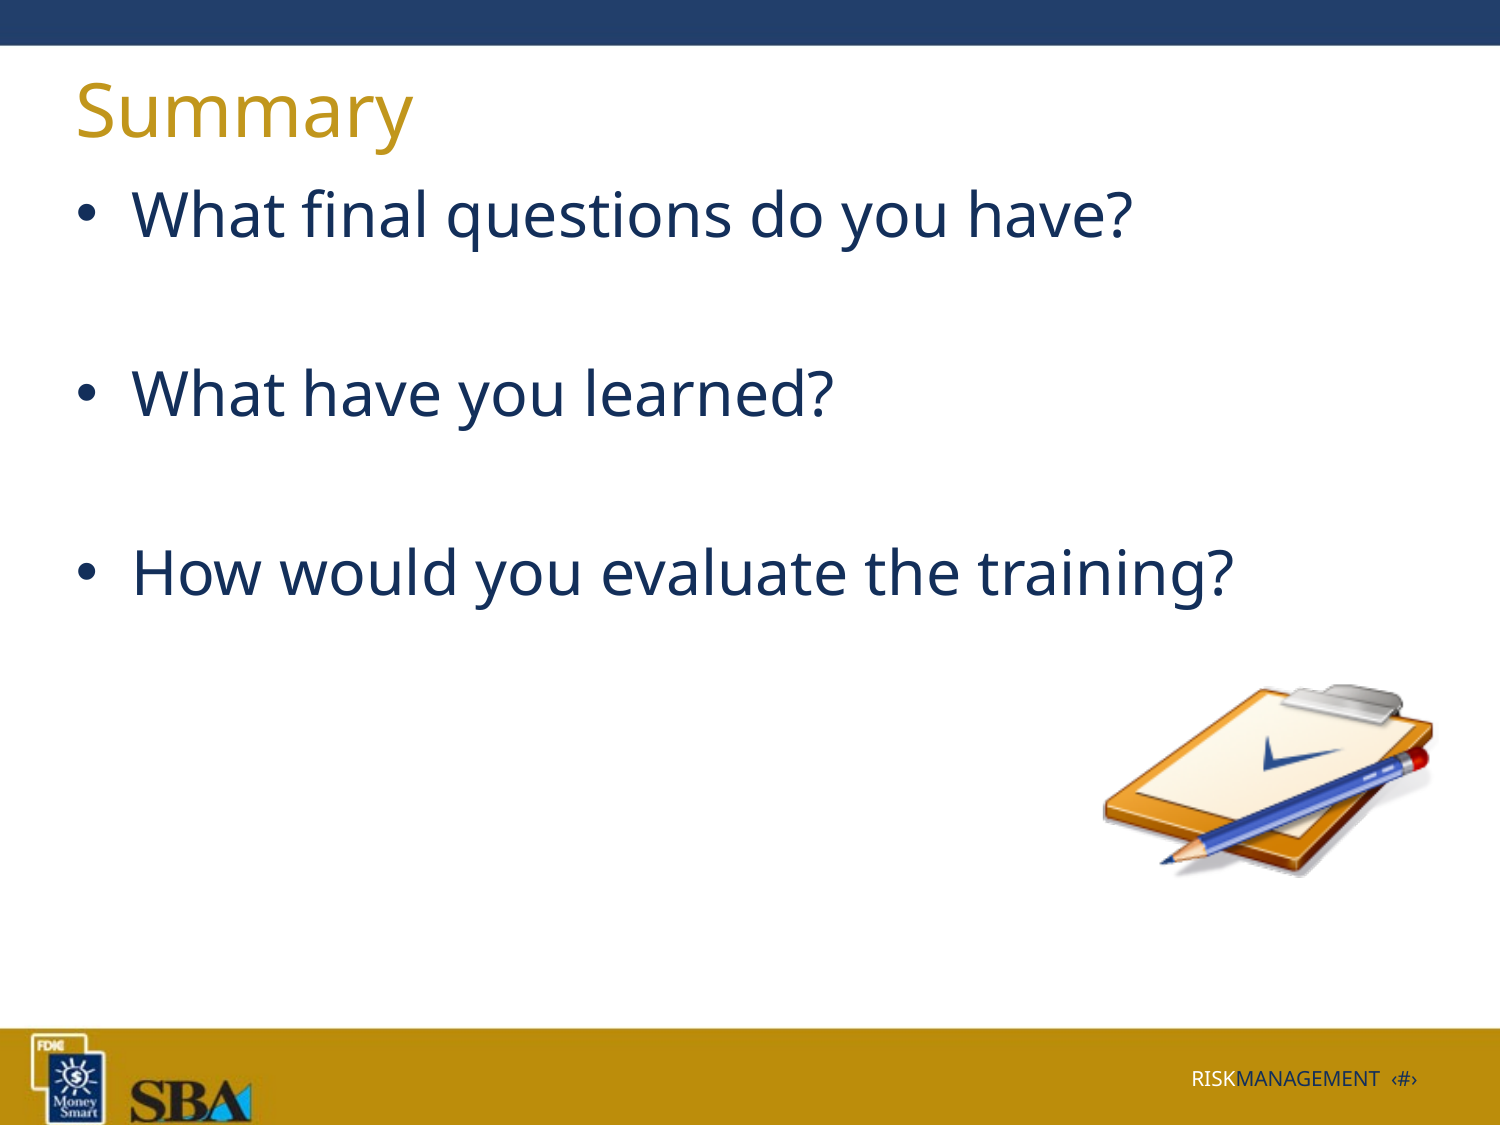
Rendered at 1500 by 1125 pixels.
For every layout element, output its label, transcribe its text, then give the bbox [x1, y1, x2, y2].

list What final questions do you have? What have you learned? How would you evaluate the training? [74, 174, 1426, 876]
title Summary [74, 61, 1426, 163]
picture [0, 0, 1500, 1125]
